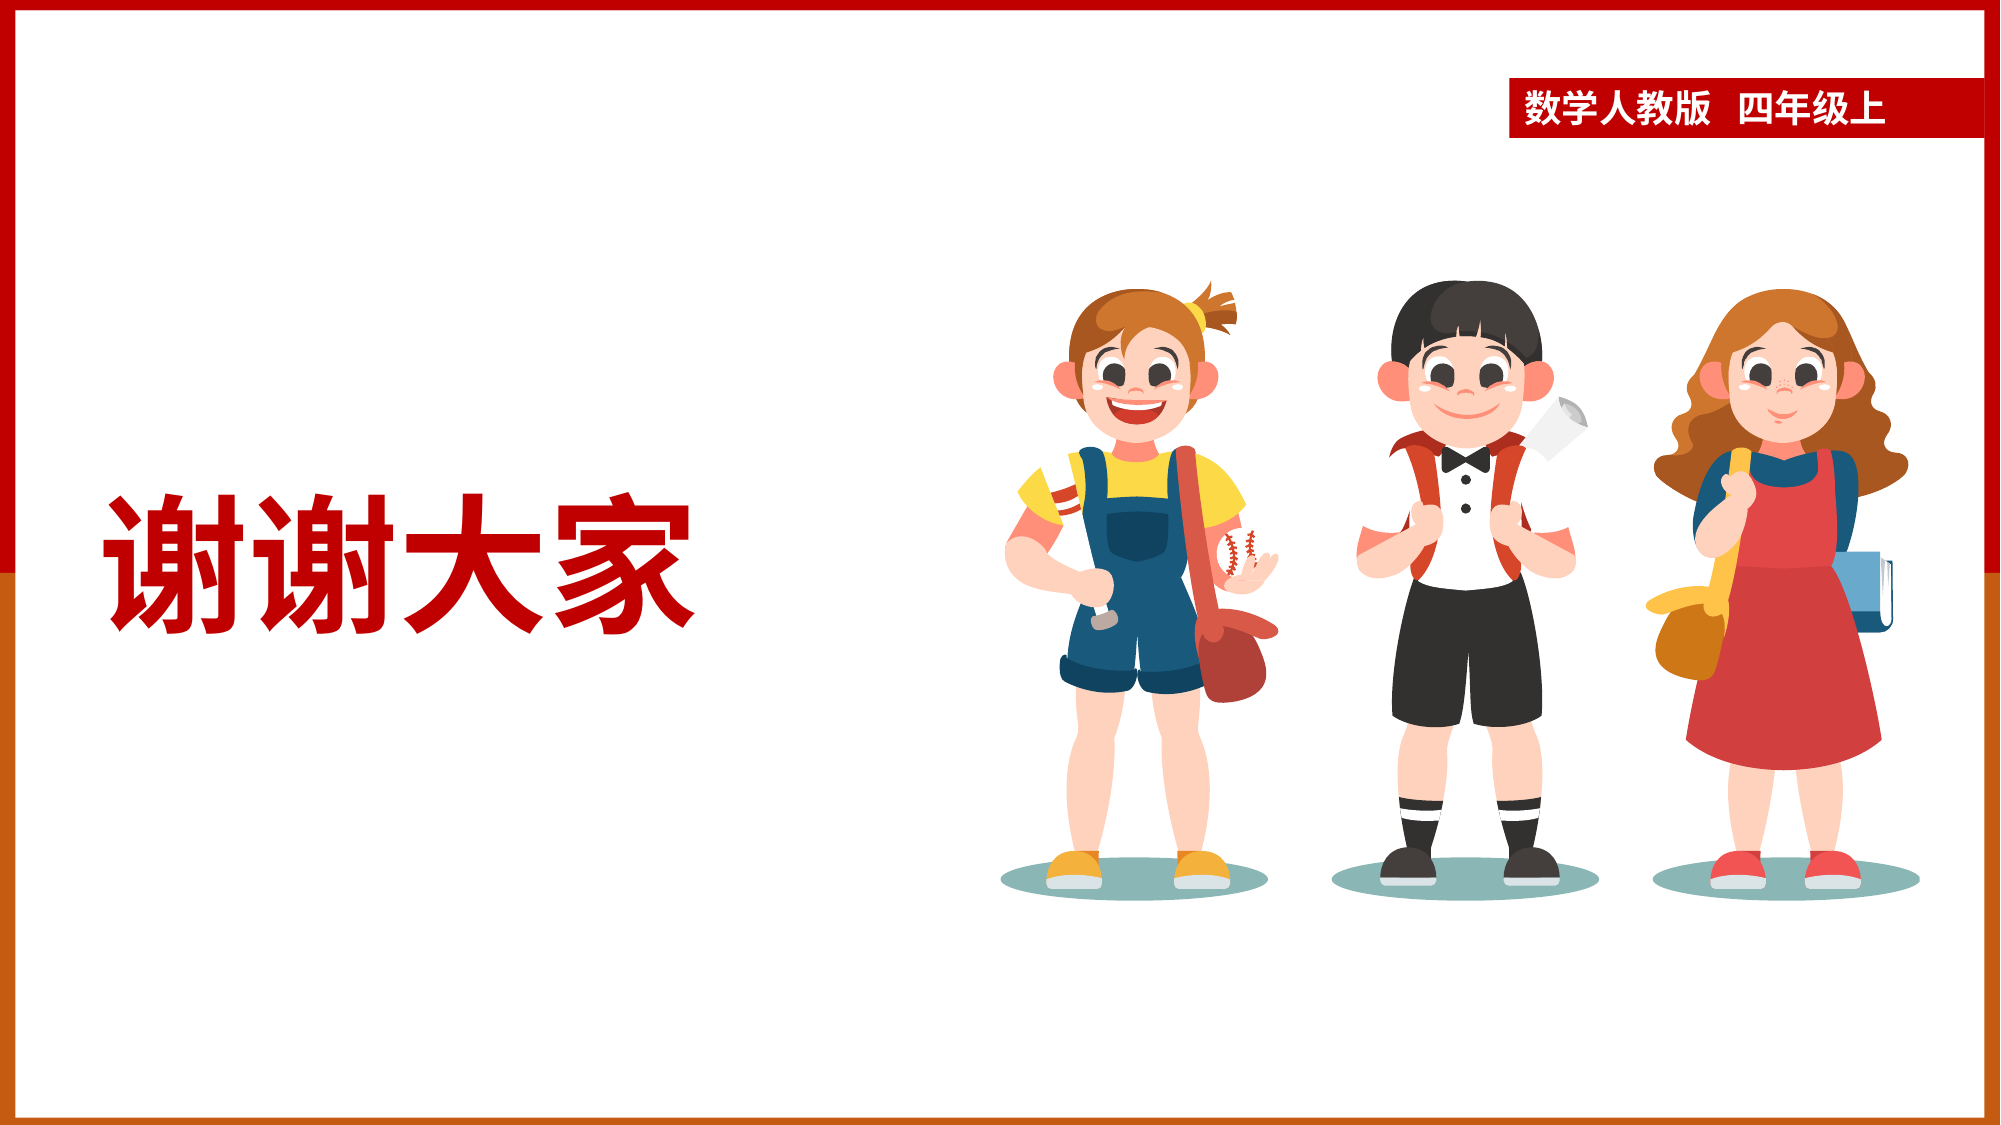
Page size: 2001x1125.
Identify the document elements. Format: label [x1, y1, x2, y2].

text_box [0, 10, 2000, 1125]
picture [999, 279, 1920, 901]
